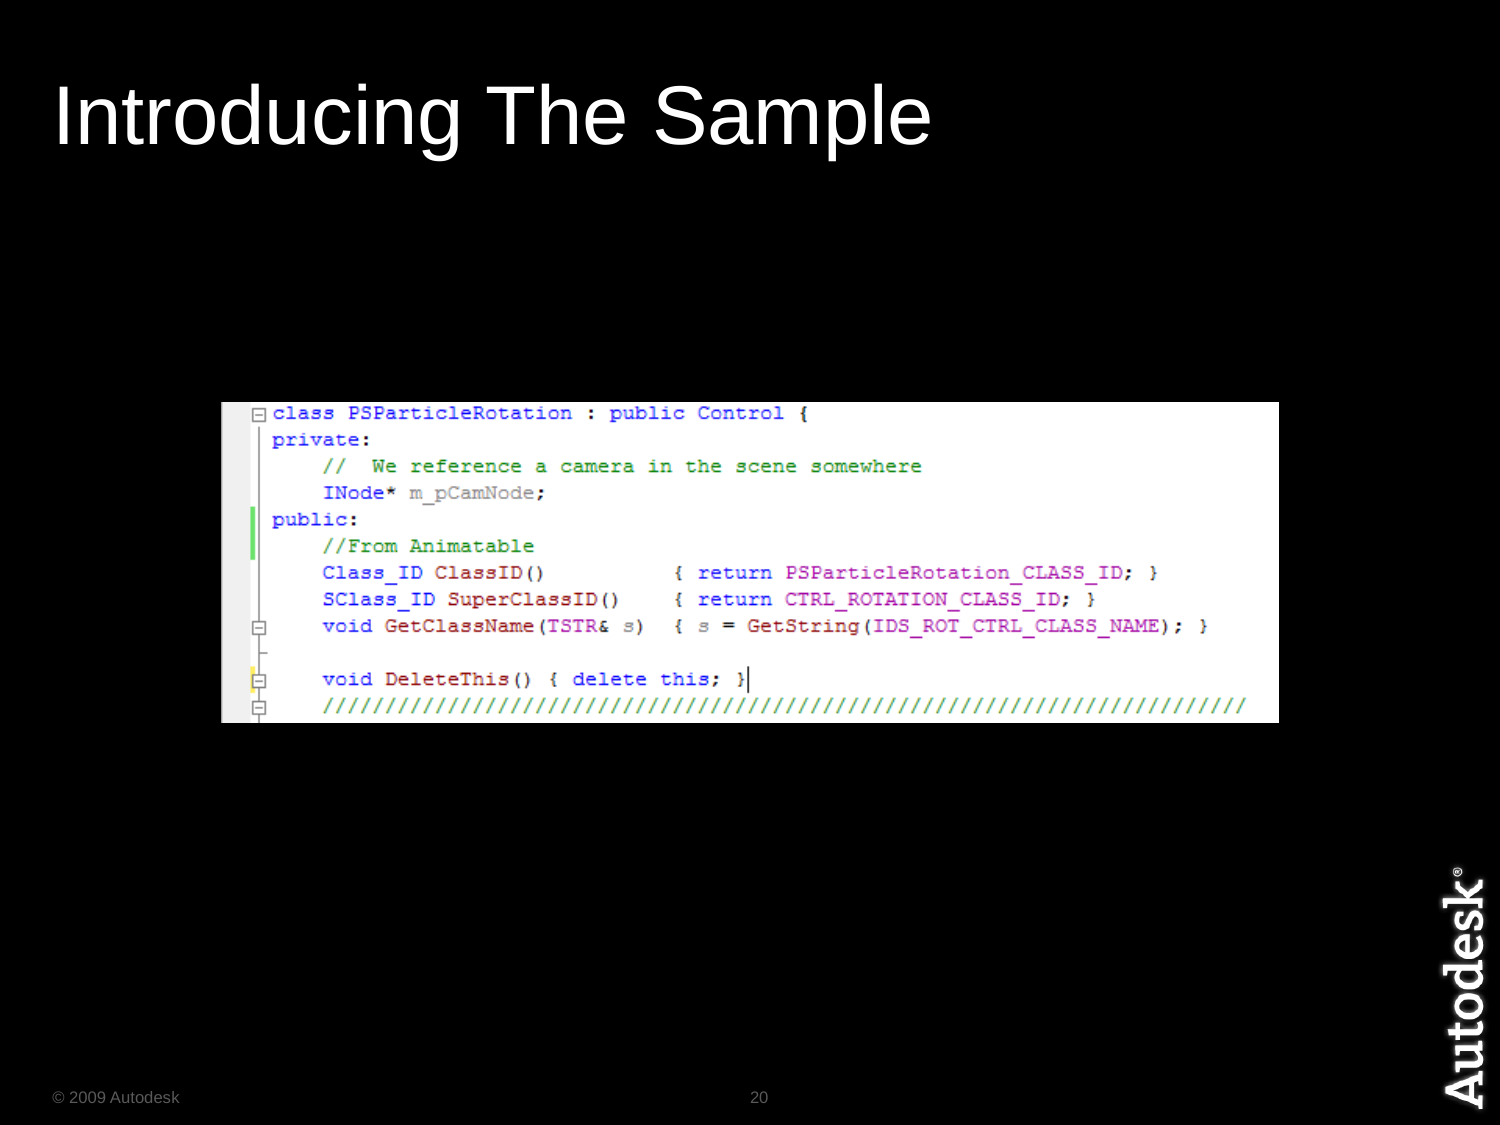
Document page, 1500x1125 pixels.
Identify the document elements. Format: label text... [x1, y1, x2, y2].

title Introducing The Sample [52, 22, 1401, 211]
picture [1402, 0, 1500, 1125]
picture [220, 402, 1280, 723]
